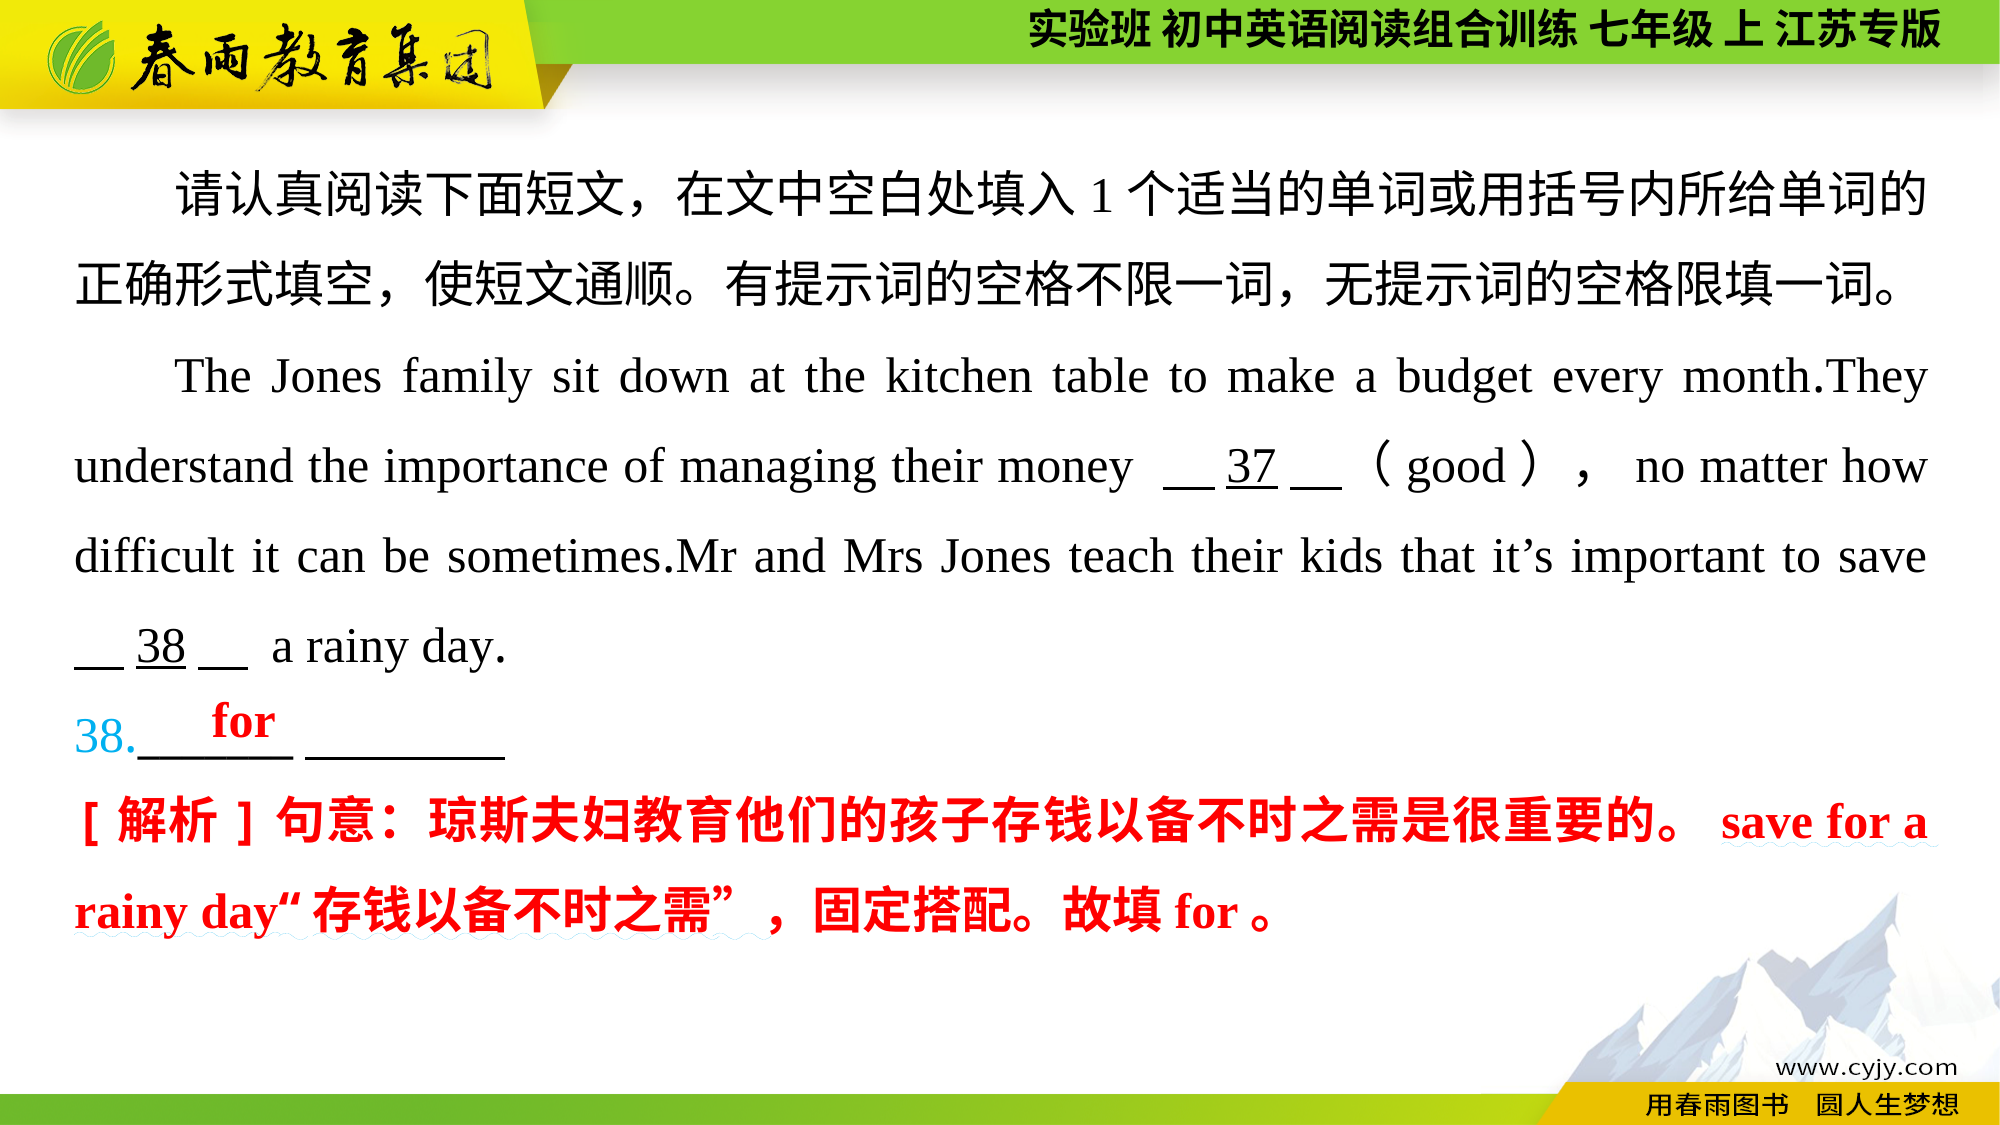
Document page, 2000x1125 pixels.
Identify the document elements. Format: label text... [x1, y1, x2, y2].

picture [0, 0, 2000, 1125]
text_box for [197, 680, 291, 751]
list 请认真阅读下面短文，在文中空白处填入1个适当的单词或用括号内所给单词的正确形式填空，使短文通顺。有提示词的空格不限一词，无提示词的空格限填一词。 The Jones family sit down at the kitchen table to make a budget every month.They understand the importance of managing their money 37 （good），no matter how difficult it can be sometimes.Mr and Mrs Jones teach their kids that it’s important to save 38 a rainy day. 38._______ [59, 125, 1944, 751]
text_box [解析]句意：琼斯夫妇教育他们的孩子存钱以备不时之需是很重要的。save for a rainy day“存钱以备不时之需”，固定搭配。故填for。 [59, 751, 1944, 947]
